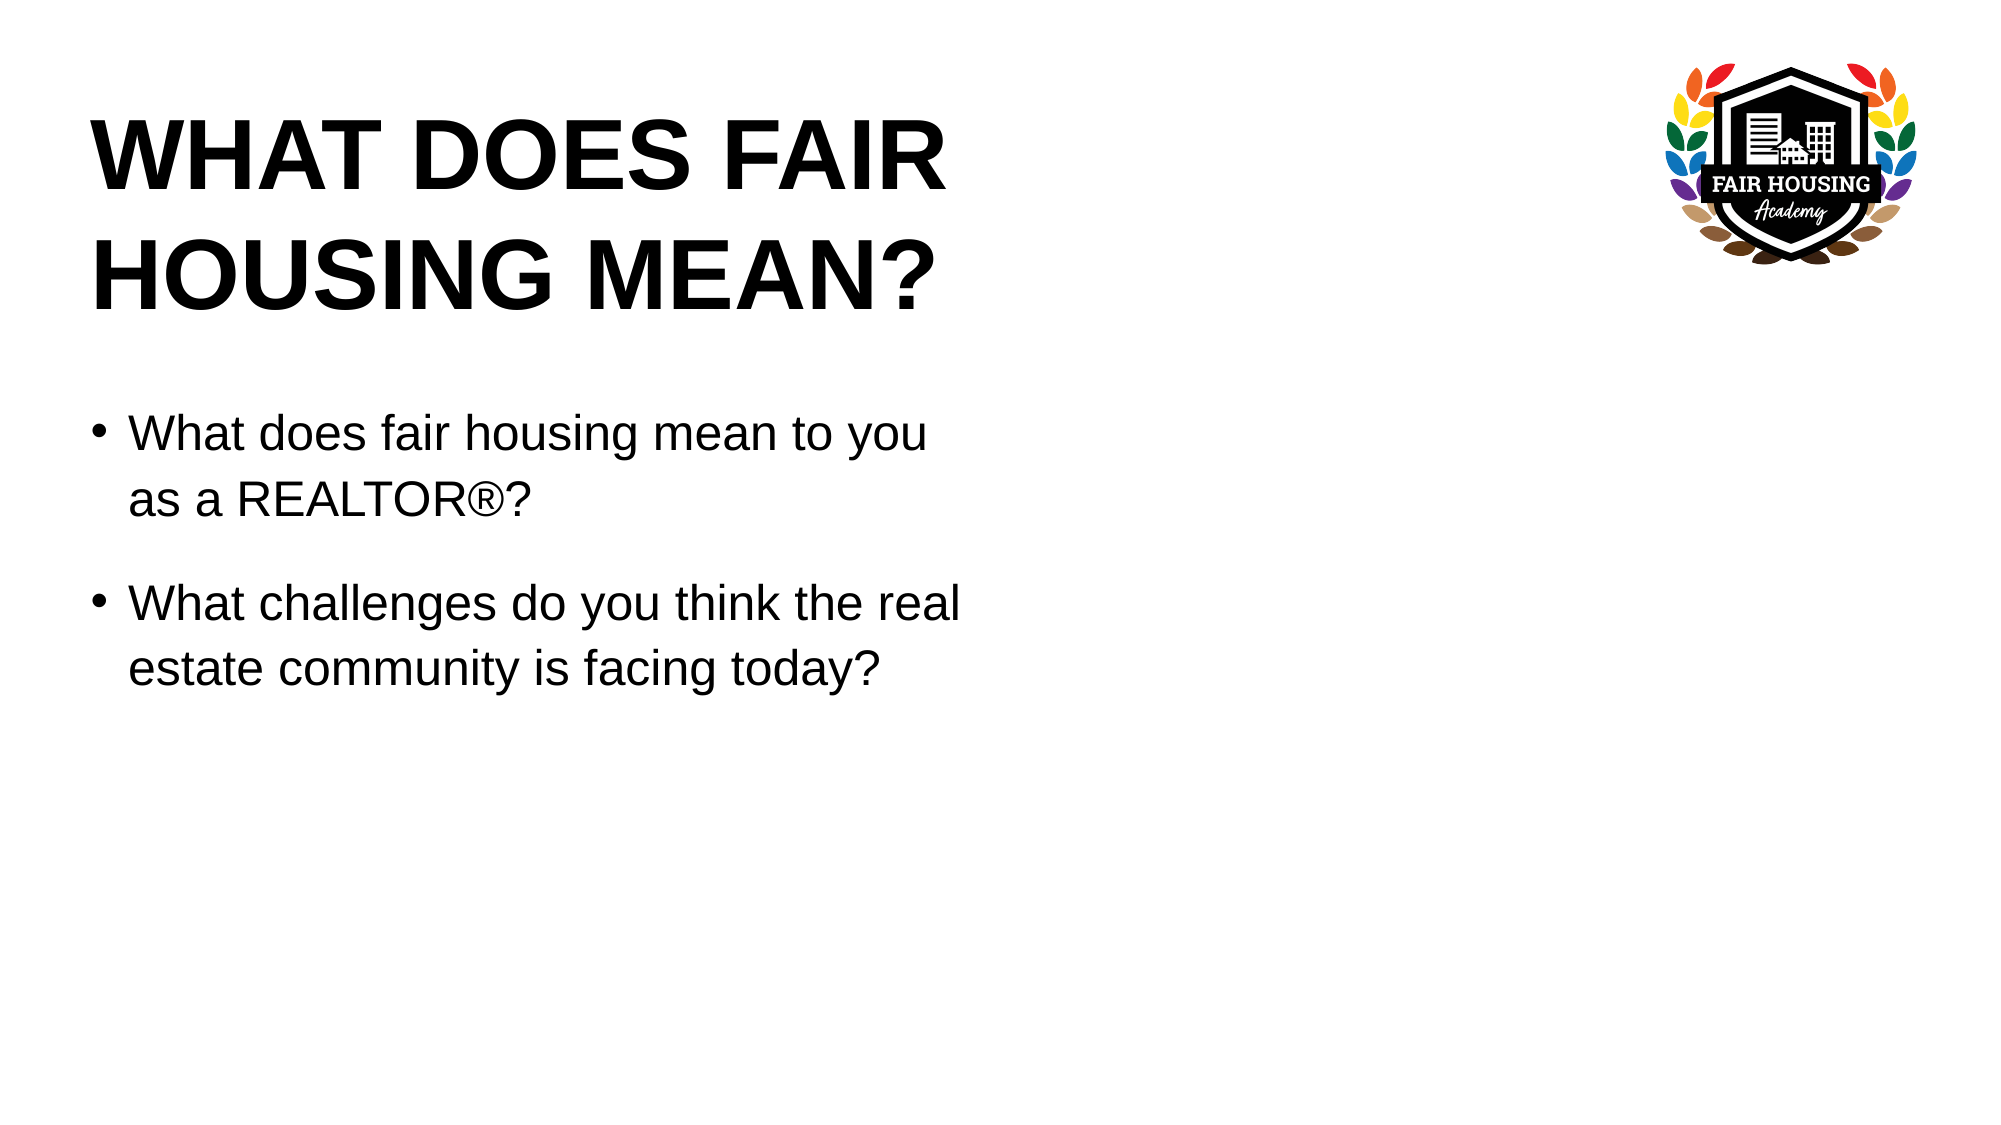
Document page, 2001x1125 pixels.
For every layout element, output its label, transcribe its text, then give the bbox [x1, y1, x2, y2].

picture [1659, 57, 1923, 271]
title WHAT DOES FAIR HOUSING MEAN? [90, 90, 1006, 343]
list What does fair housing mean to you as a REALTOR®? What challenges do you think the real estate community is facing today? [90, 394, 969, 1036]
